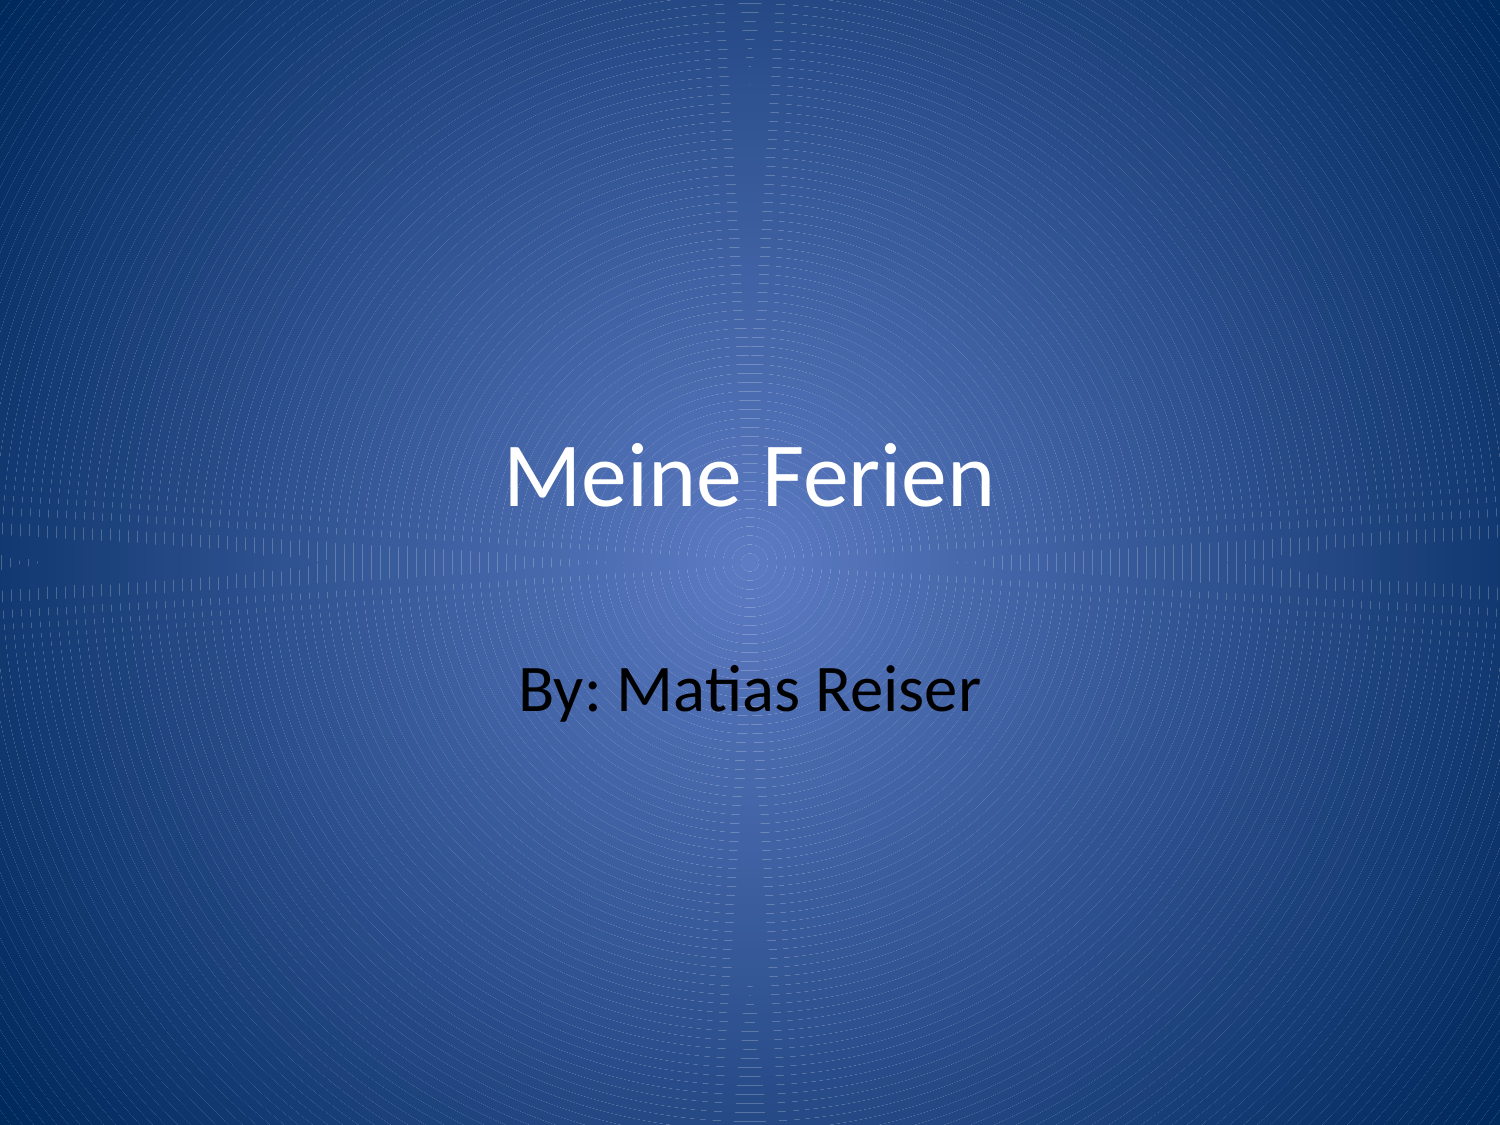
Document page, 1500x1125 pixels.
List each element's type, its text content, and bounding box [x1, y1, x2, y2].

subtitle By: Matias Reiser [225, 637, 1275, 925]
title Meine Ferien [112, 349, 1388, 591]
